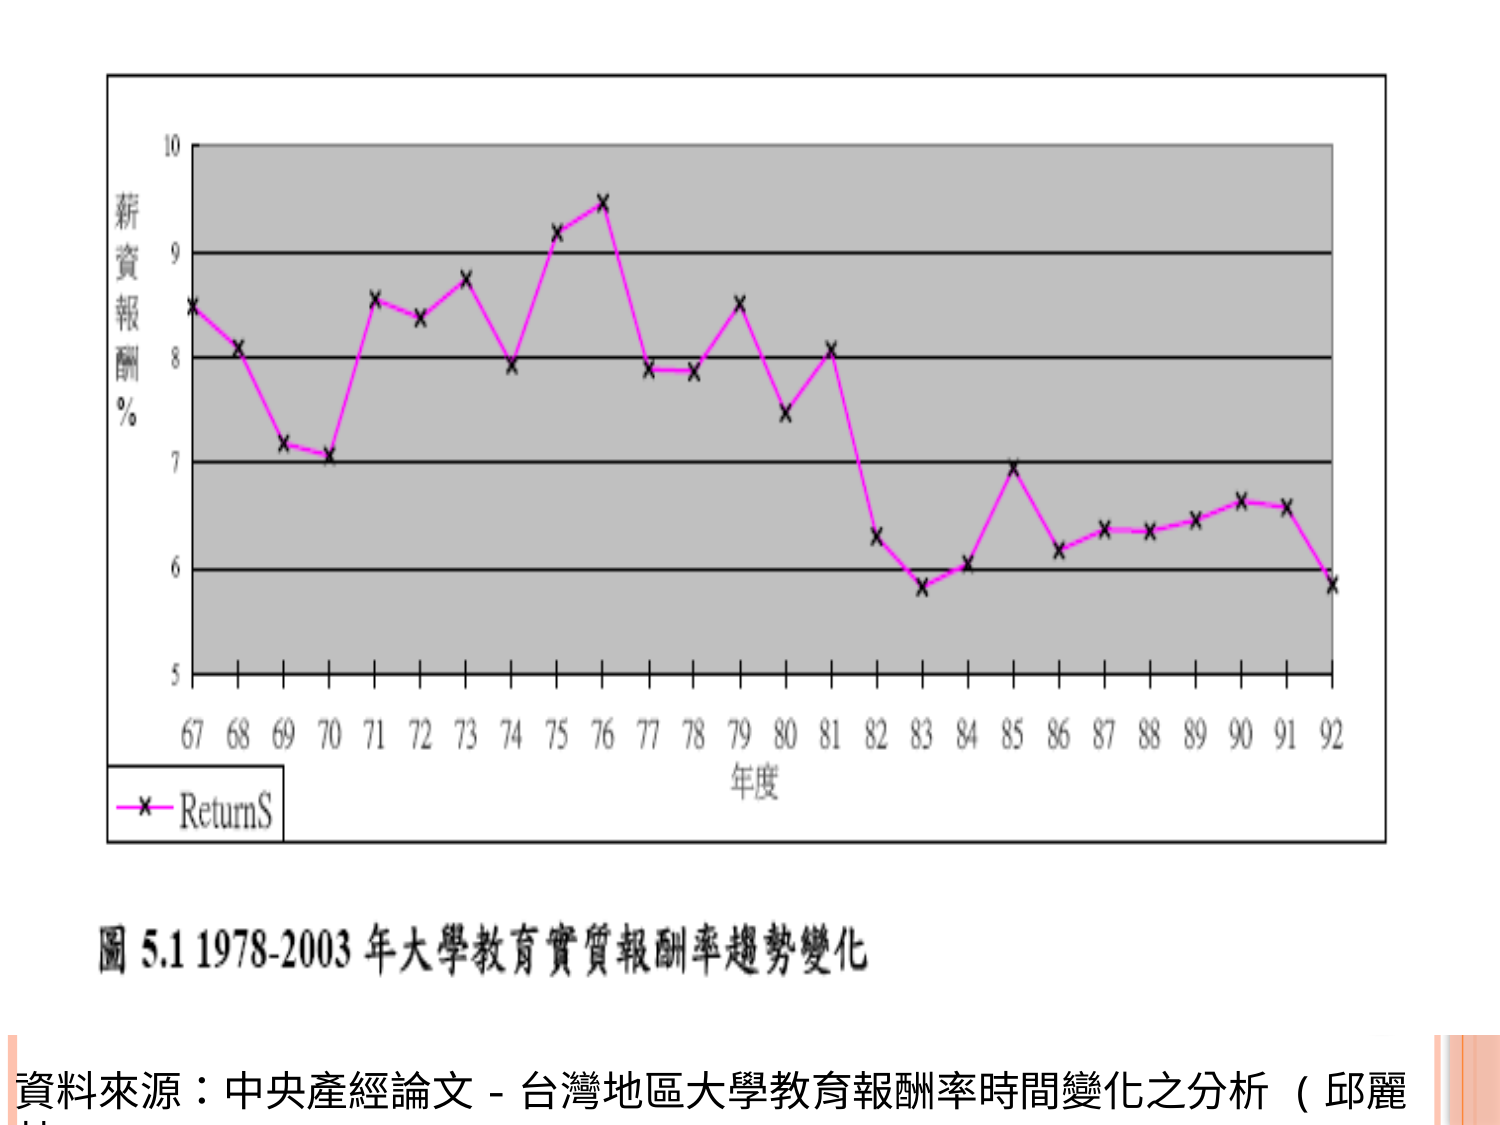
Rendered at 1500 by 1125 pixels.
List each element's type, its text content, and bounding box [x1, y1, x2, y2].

text_box 資料來源：中央產經論文-台灣地區大學教育報酬率時間變化之分析 (邱麗芳) [0, 1057, 1486, 1125]
picture [0, 0, 1500, 1036]
